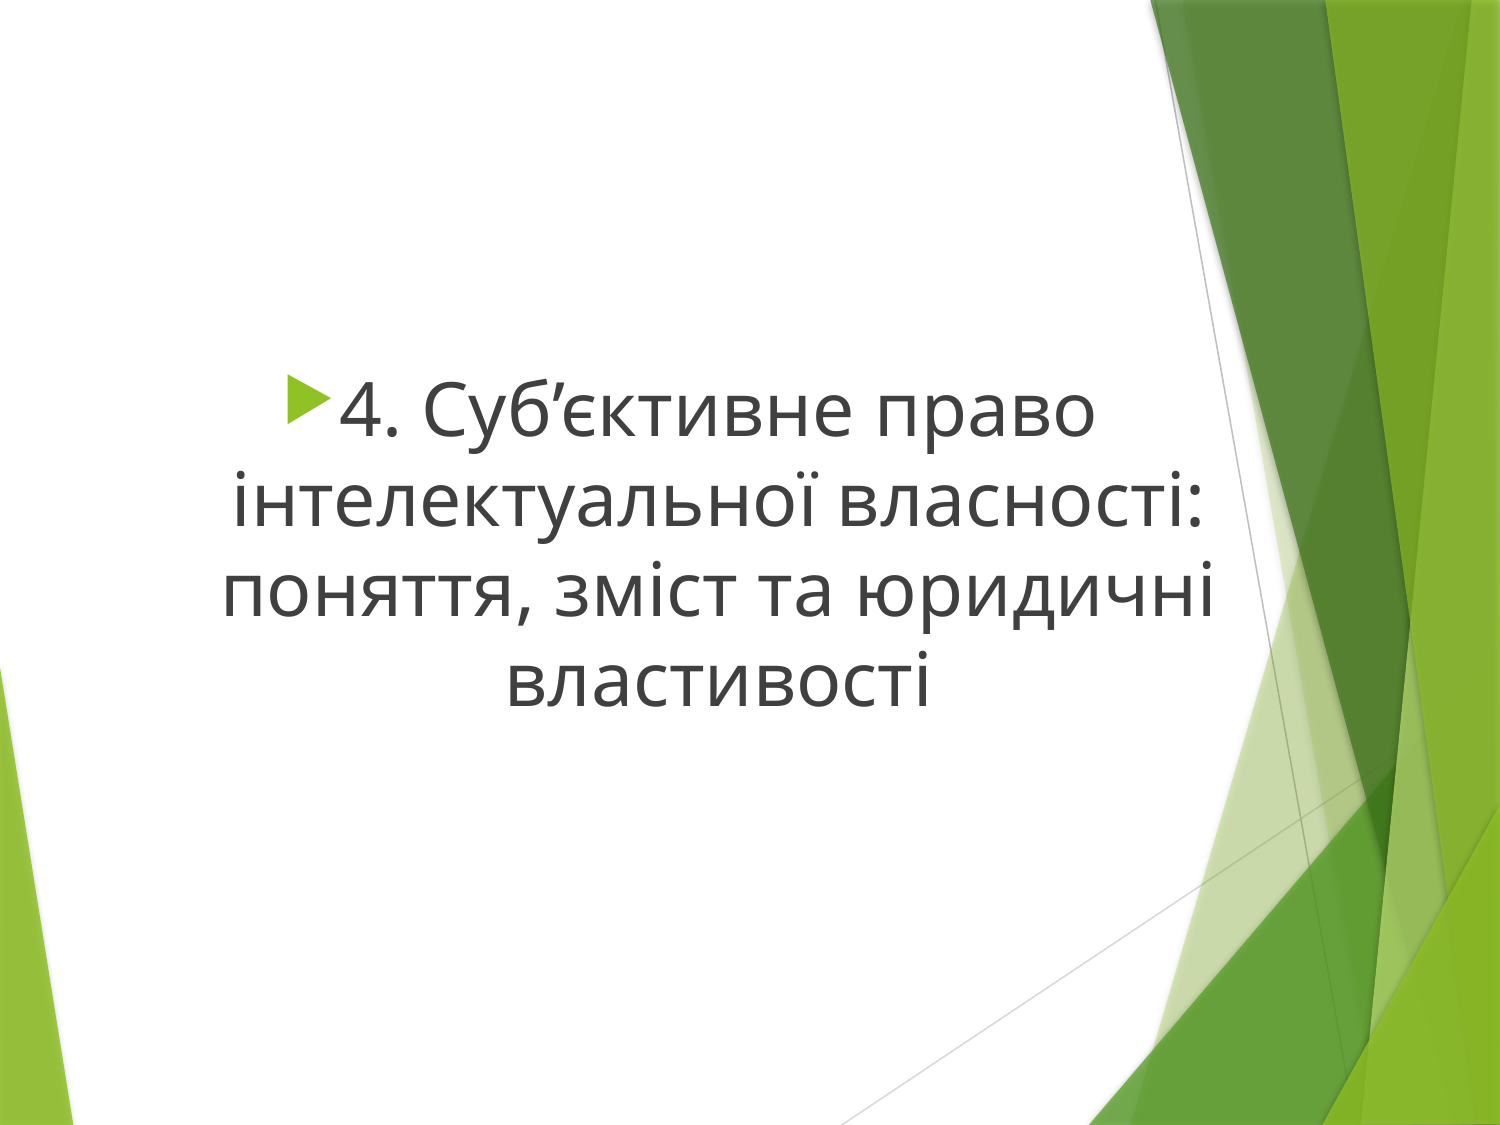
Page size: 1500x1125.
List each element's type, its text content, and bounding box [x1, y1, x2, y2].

list 4. Суб’єктивне право інтелектуальної власності: поняття, зміст та юридичні властивості [99, 354, 1282, 992]
